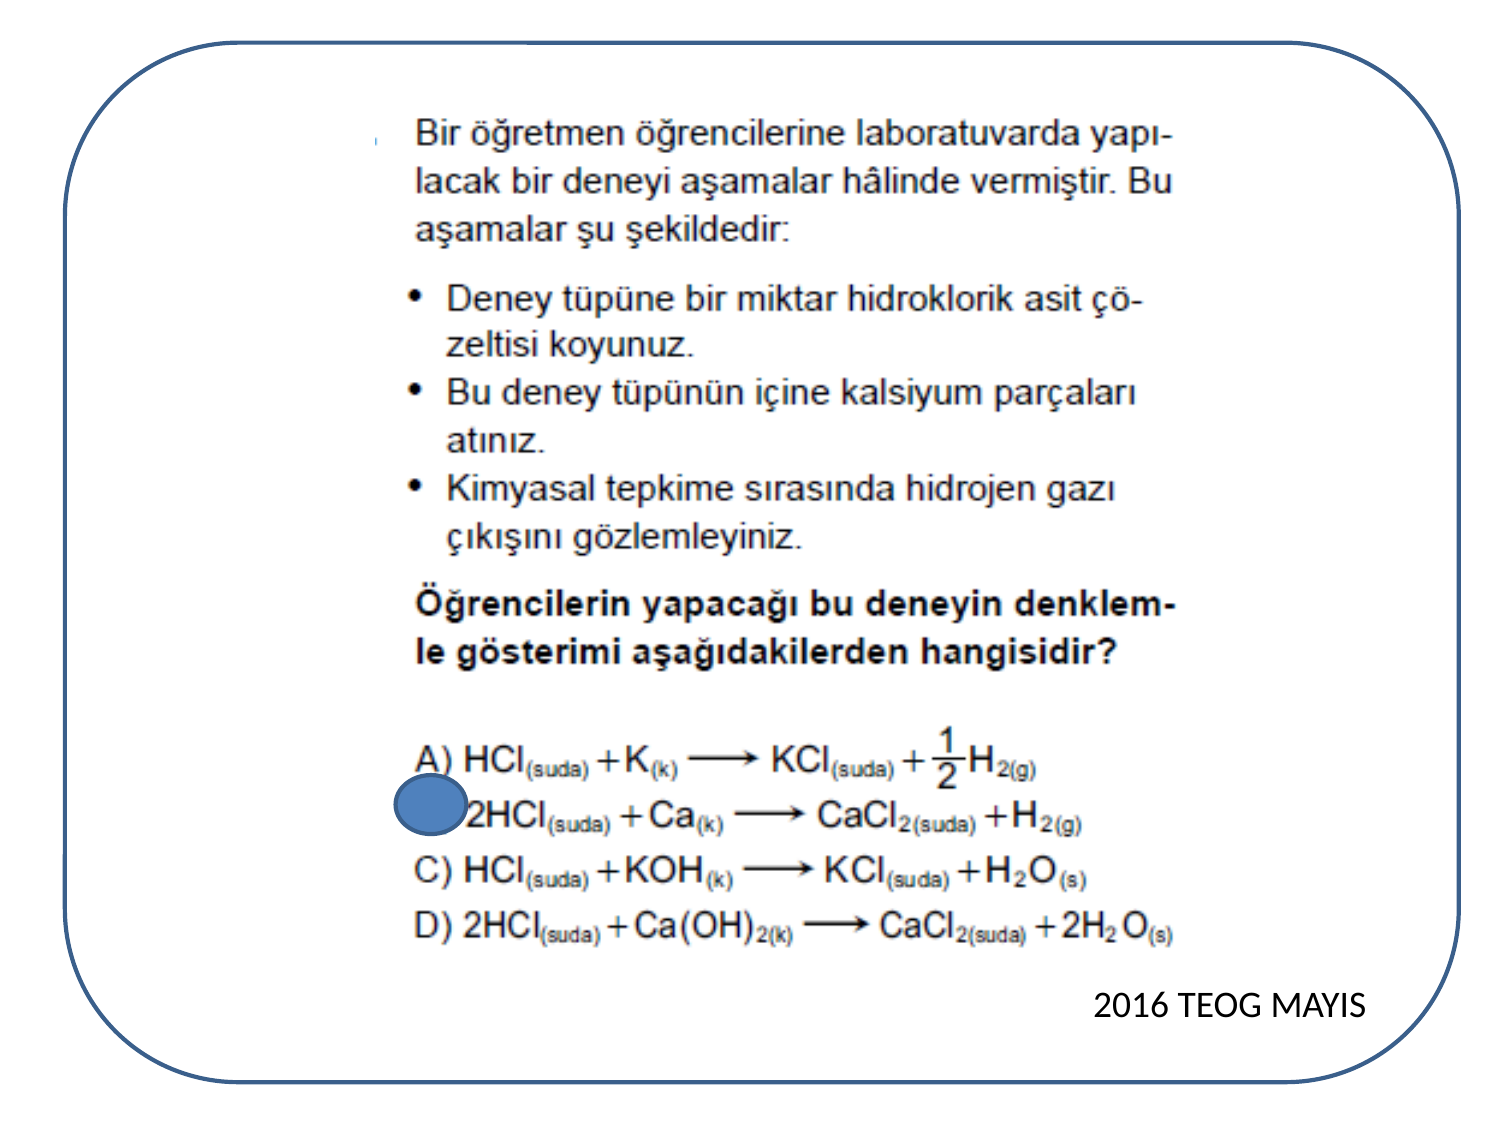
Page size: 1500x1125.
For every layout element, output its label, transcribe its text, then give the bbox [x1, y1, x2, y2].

text_box 2016 TEOG MAYIS [1336, 1040, 1404, 1078]
text_box [62, 40, 1461, 1085]
picture [374, 93, 1190, 980]
